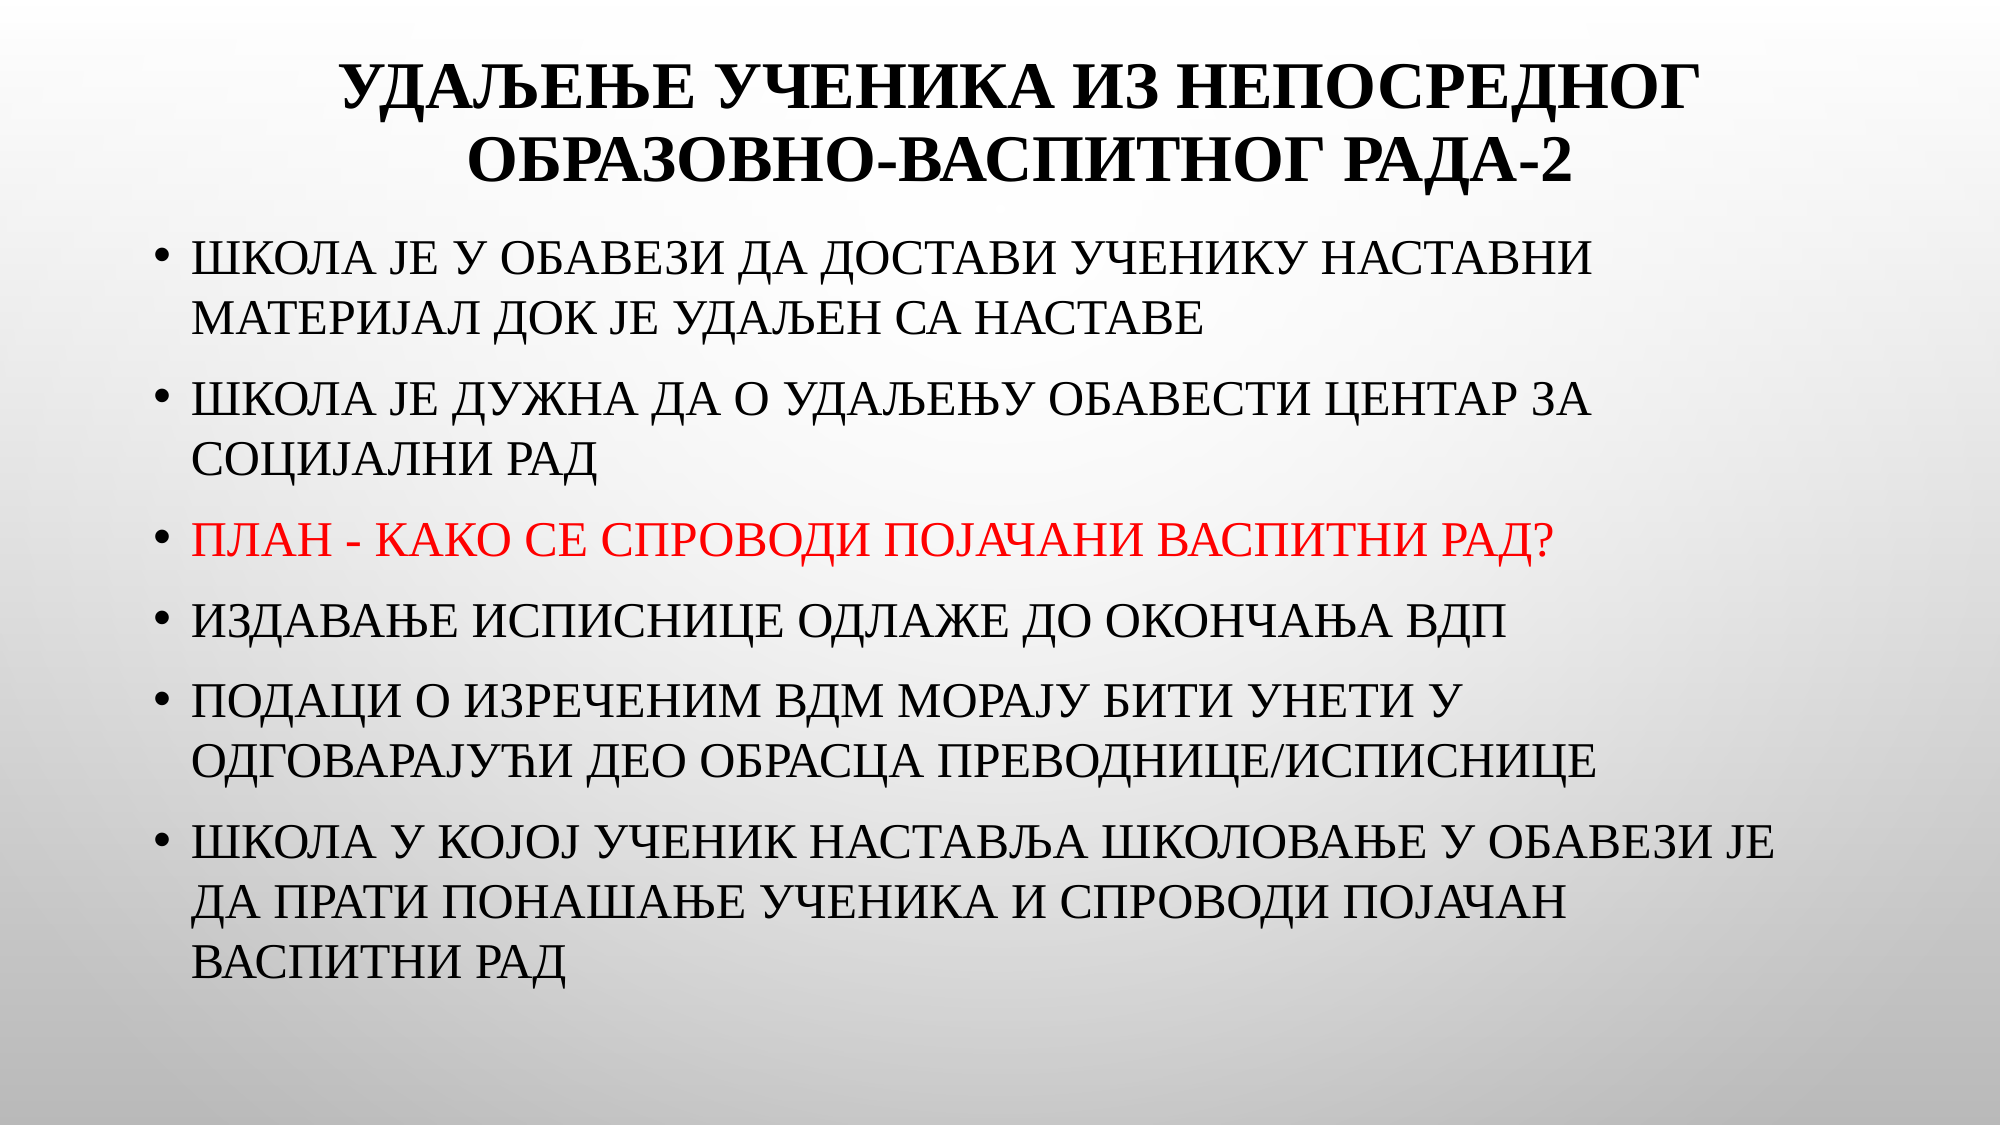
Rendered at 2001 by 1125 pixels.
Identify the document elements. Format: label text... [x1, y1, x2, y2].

picture [0, 0, 2000, 1125]
title Удаљење ученика из непосредног образовно-васпитног рада-2 [159, 29, 1883, 218]
list Школа је у обавези да достави ученику наставни материјал док је удаљен са наставе Школа је дужна да о удаљењу обавести центар за социјални рад ПЛАН - Како се спроводи појачани васпитни рад? Издавање исписнице одлаже до окончања ВДП Подаци о изреченим ВДМ морају бити унети у одговарајући део обрасца преводнице/исписнице Школа у којој ученик наставља школовање у обавези je да прати понашање ученика и спроводи појачан васпитни рад [138, 217, 1862, 1030]
